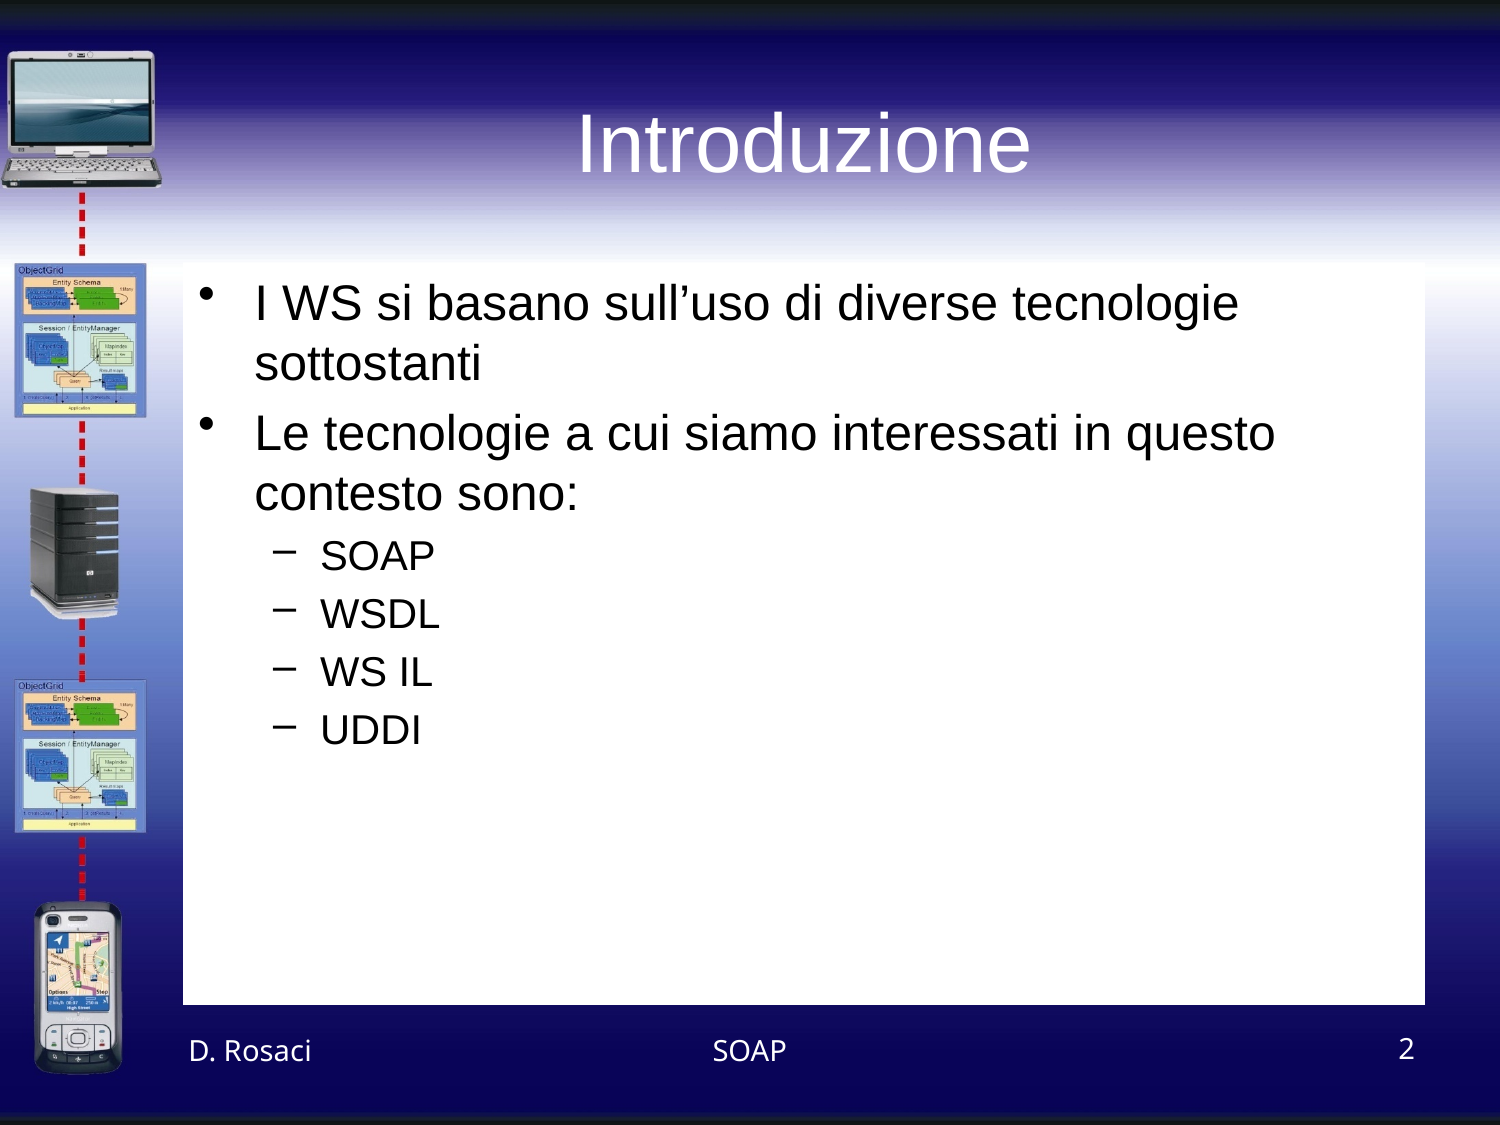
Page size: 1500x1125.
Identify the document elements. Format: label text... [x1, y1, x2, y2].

title Introduzione [182, 44, 1426, 233]
footer SOAP [512, 1024, 988, 1103]
slide_number D. Rosaci [74, 1024, 426, 1103]
picture [0, 0, 1500, 1125]
list I WS si basano sull’uso di diverse tecnologie sottostanti Le tecnologie a cui siamo interessati in questo contesto sono: SOAP WSDL WS IL UDDI [182, 262, 1426, 1006]
